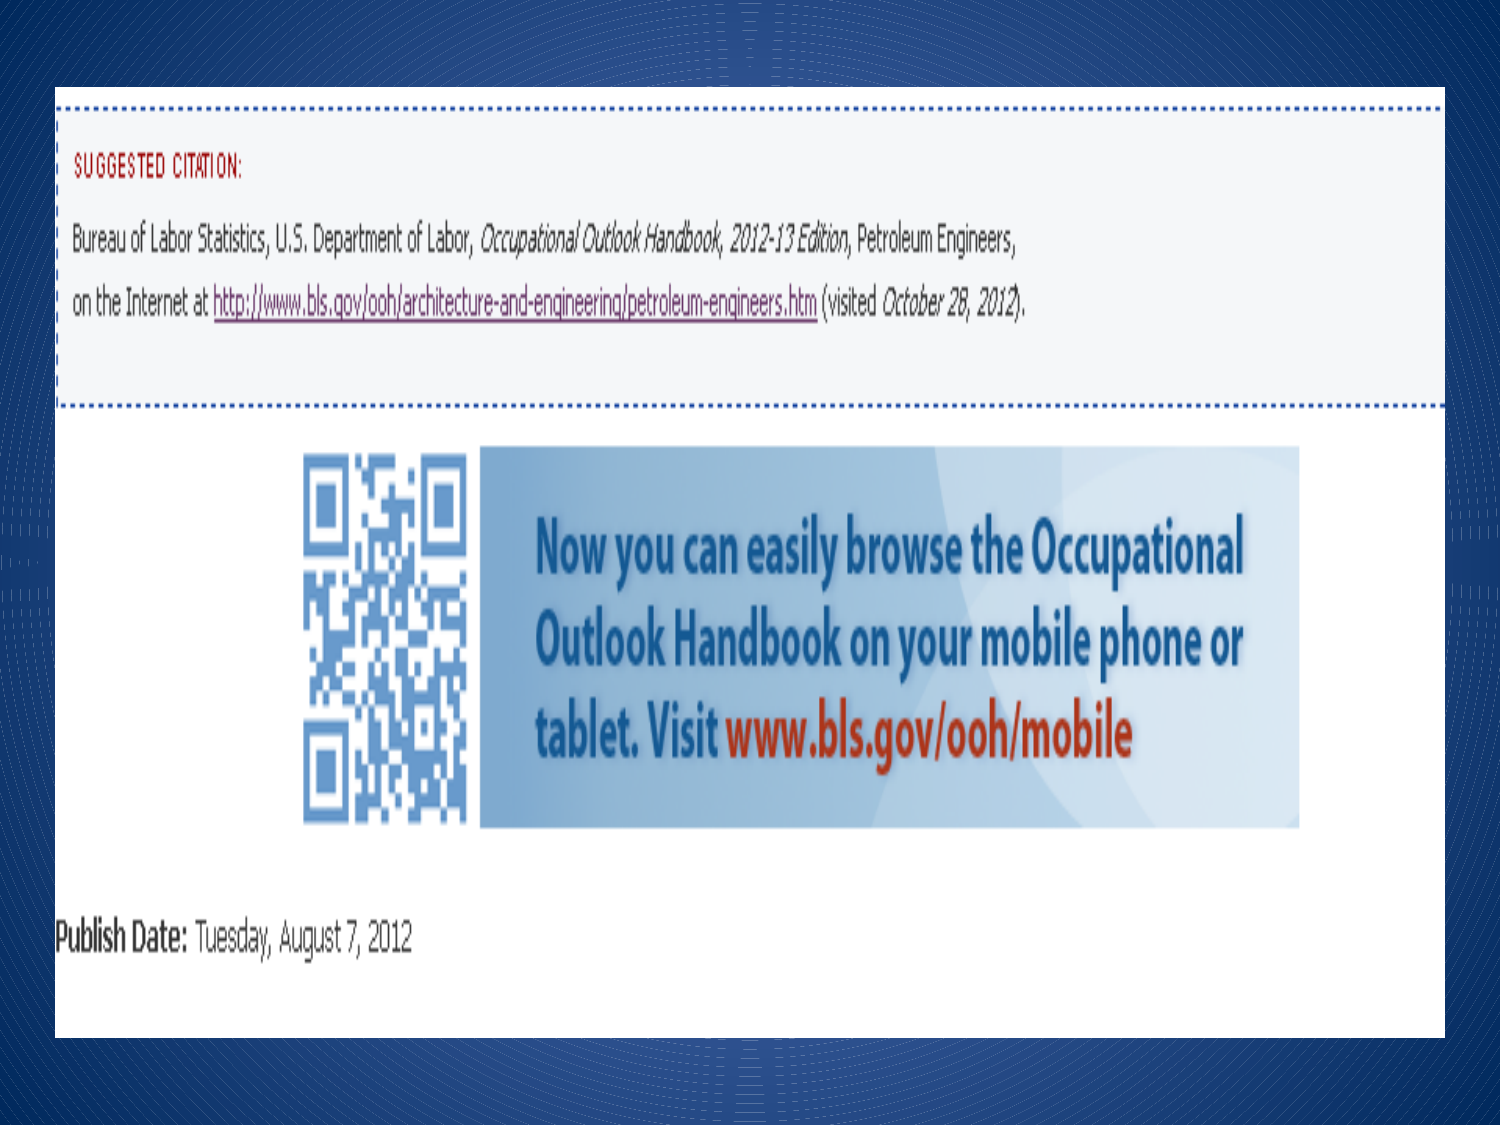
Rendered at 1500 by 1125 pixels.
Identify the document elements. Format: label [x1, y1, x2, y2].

picture [55, 87, 1445, 1038]
